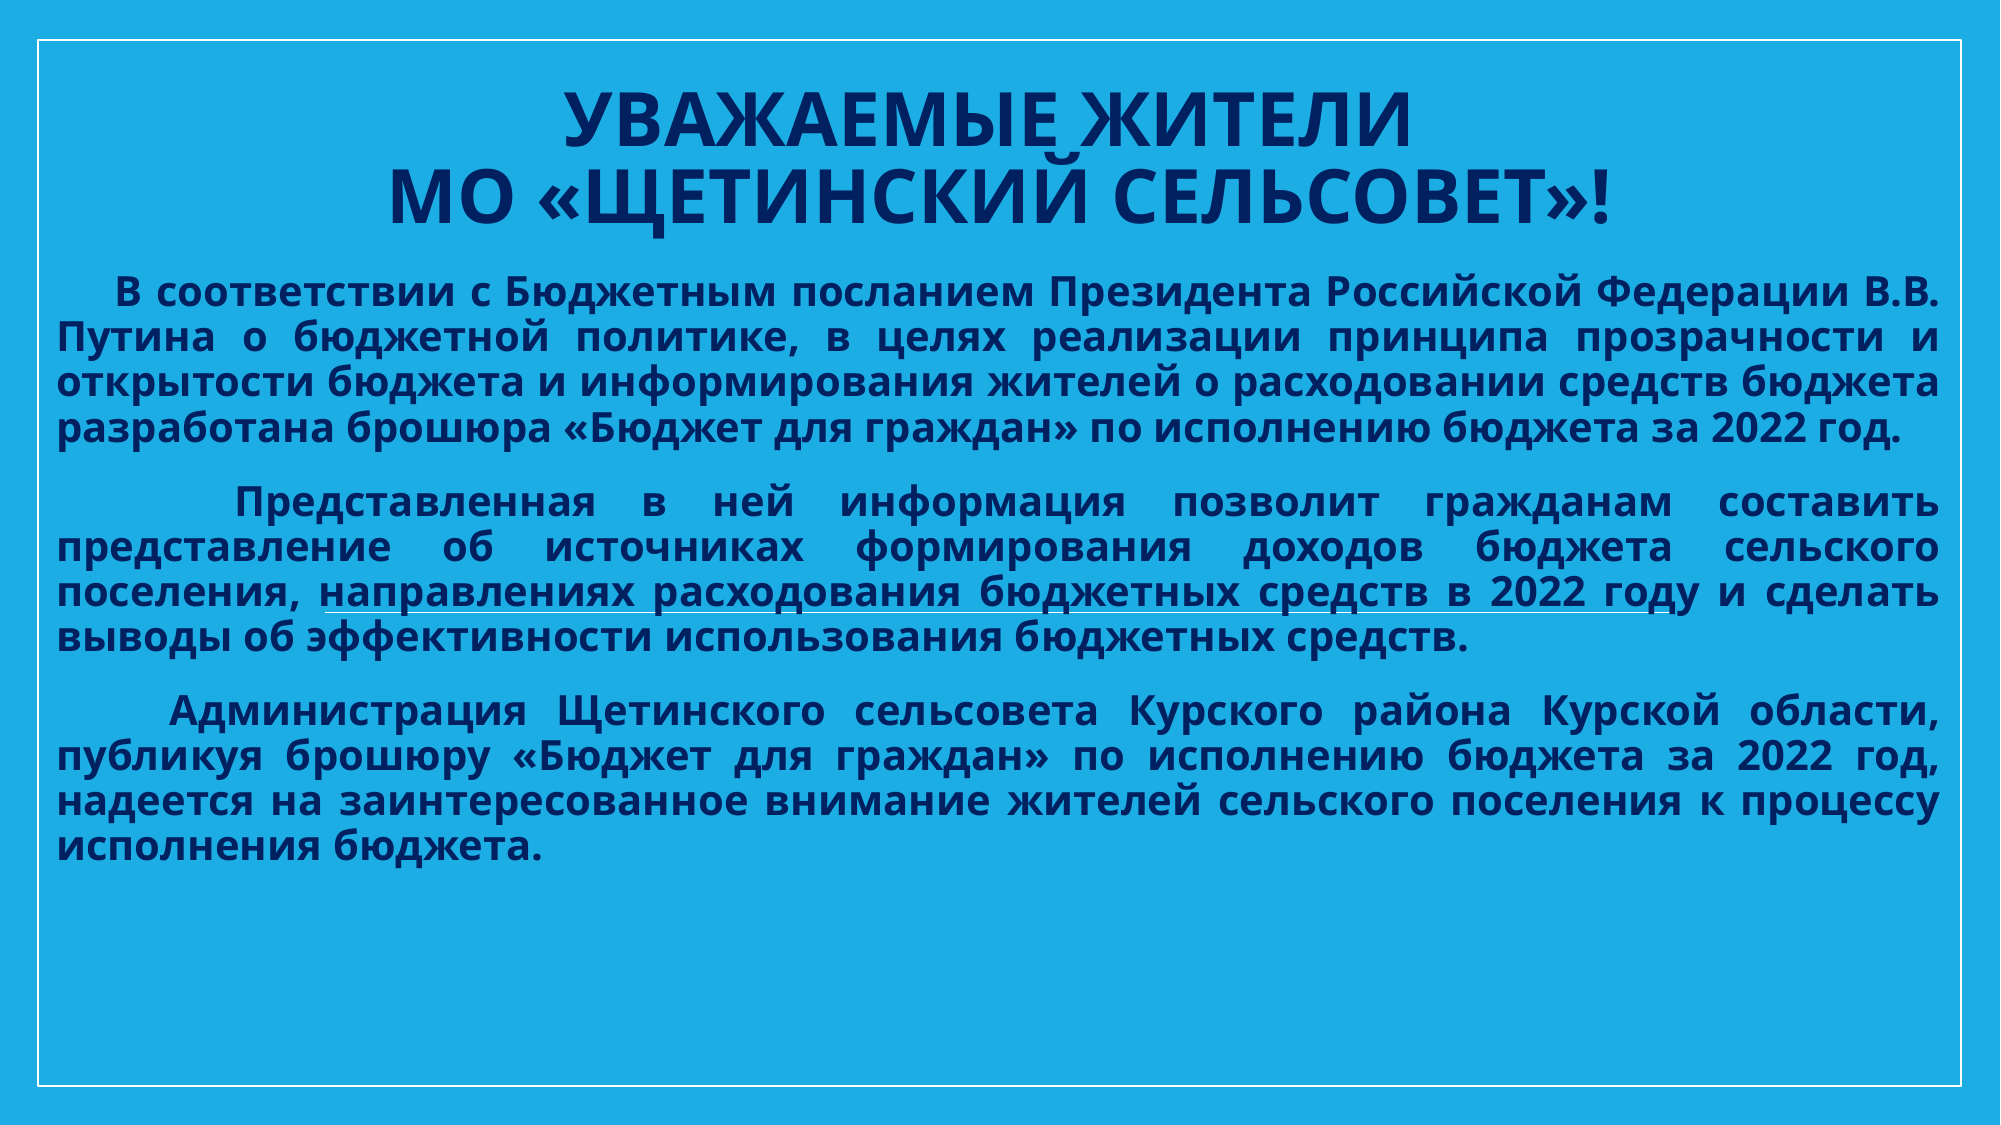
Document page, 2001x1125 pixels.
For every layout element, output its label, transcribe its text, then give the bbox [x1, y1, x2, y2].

subtitle В соответствии с Бюджетным посланием Президента Российской Федерации В.В. Путина о бюджетной политике, в целях реализации принципа прозрачности и открытости бюджета и информирования жителей о расходовании средств бюджета разработана брошюра «Бюджет для граждан» по исполнению бюджета за 2022 год. Представленная в ней информация позволит гражданам составить представление об источниках формирования доходов бюджета сельского поселения, направлениях расходования бюджетных средств в 2022 году и сделать выводы об эффективности использования бюджетных средств. Администрация Щетинского сельсовета Курского района Курской области, публикуя брошюру «Бюджет для граждан» по исполнению бюджета за 2022 год, надеется на заинтересованное внимание жителей сельского поселения к процессу исполнения бюджета. [41, 258, 1957, 1008]
title Уважаемые жители МО «Щетинский сельсовет»! [249, 56, 1750, 247]
